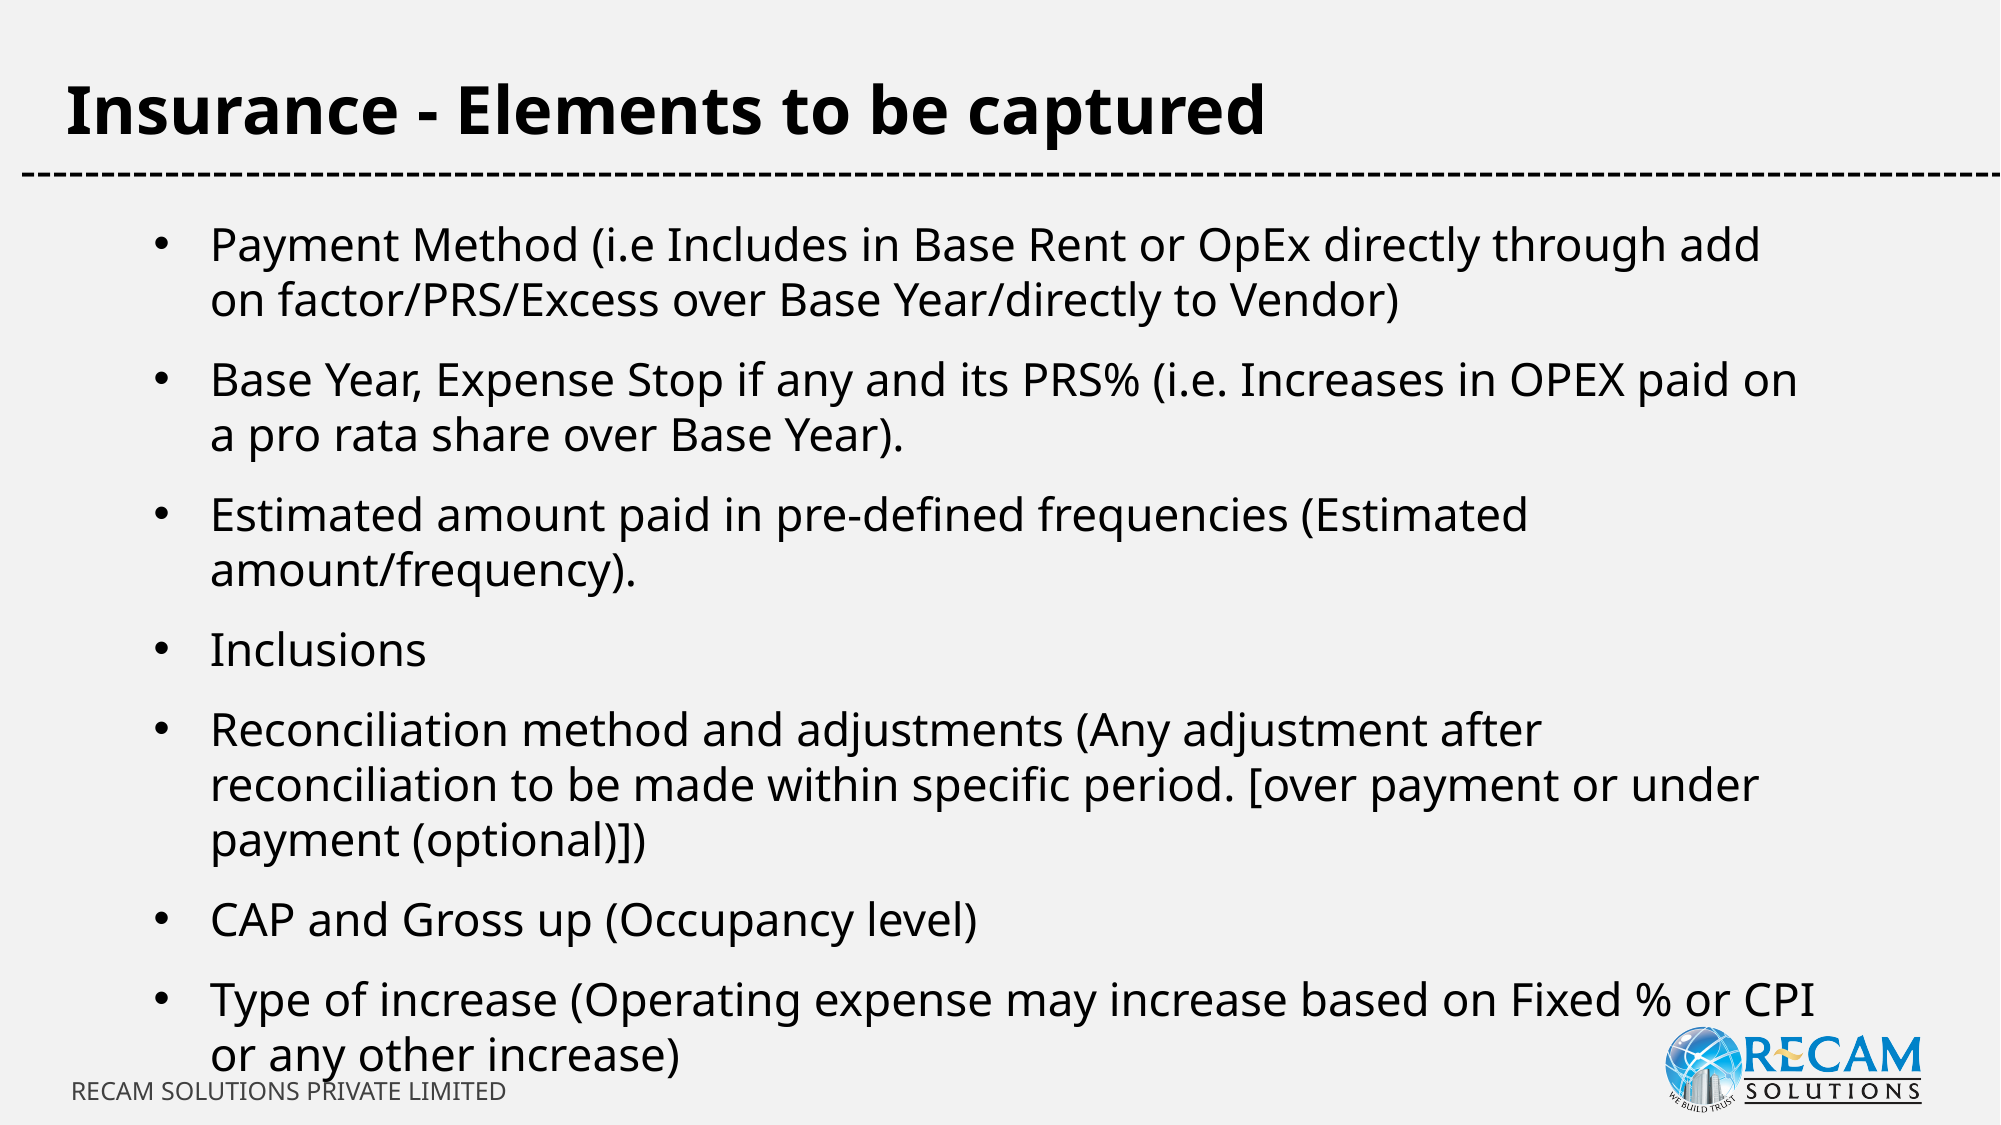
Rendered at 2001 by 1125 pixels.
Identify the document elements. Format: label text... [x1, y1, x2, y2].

footer RECAM SOLUTIONS PRIVATE LIMITED [70, 1073, 971, 1107]
text_box Insurance - Elements to be captured [51, 60, 1520, 131]
picture [1652, 1014, 1935, 1125]
text_box ----------------------------------------------------------------------------------------------------------------------------- [6, 131, 2000, 207]
text_box Payment Method (i.e Includes in Base Rent or OpEx directly through add on factor/PRS/Excess over Base Year/directly to Vendor) Base Year, Expense Stop if any and its PRS% (i.e. Increases in OPEX paid on a pro rata share over Base Year). Estimated amount paid in pre-defined frequencies (Estimated amount/frequency). Inclusions Reconciliation method and adjustments (Any adjustment after reconciliation to be made within specific period. [over payment or under payment (optional)]) CAP and Gross up (Occupancy level) Type of increase (Operating expense may increase based on Fixed % or CPI or any other increase) [138, 208, 1842, 1088]
